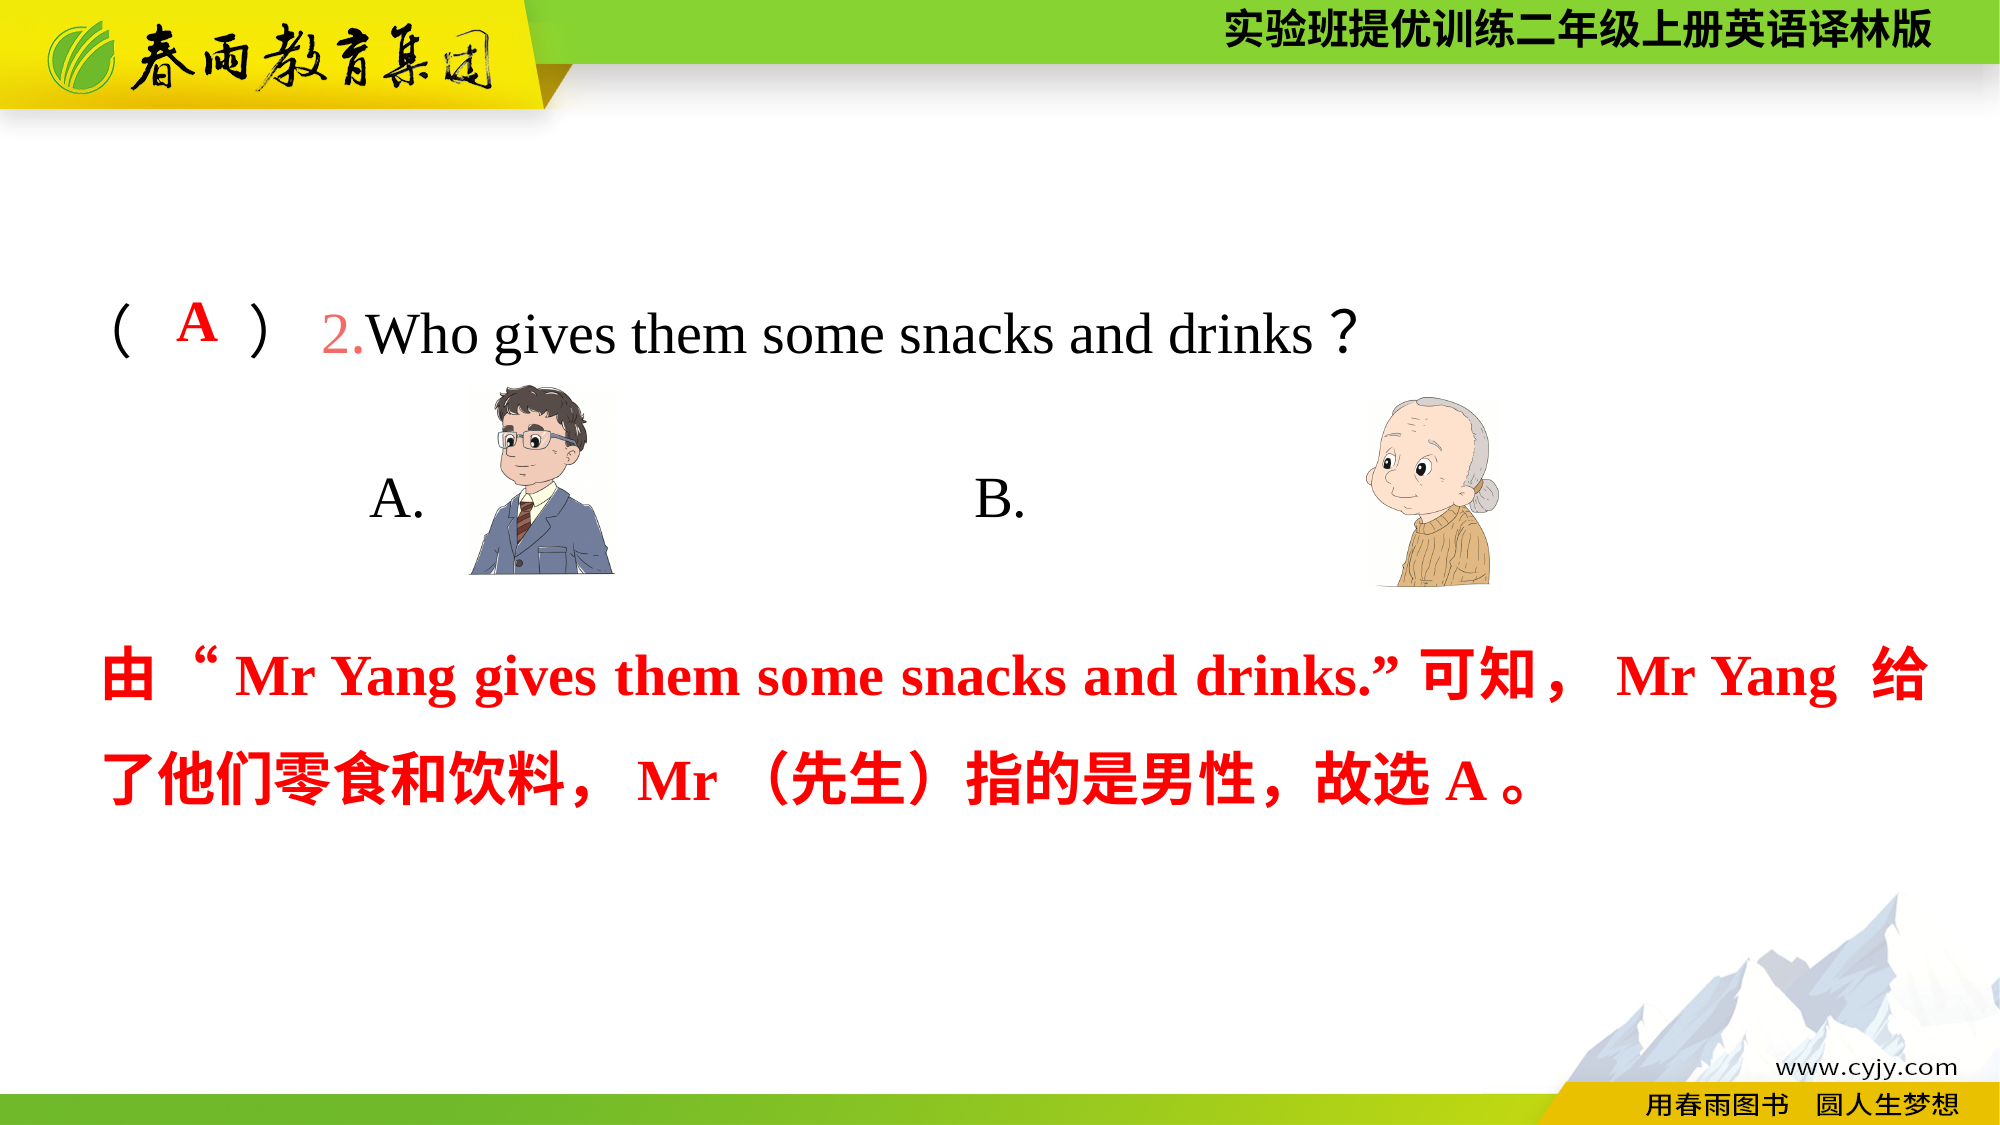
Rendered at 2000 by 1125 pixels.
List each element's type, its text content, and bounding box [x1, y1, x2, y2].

text_box 由“Mr Yang gives them some snacks and drinks.”可知，Mr Yang 给了他们零食和饮料，Mr（先生）指的是男性，故选A。 [84, 595, 1945, 820]
list （ ）2.Who gives them some snacks and drinks？ A. B. [59, 252, 1944, 528]
picture [0, 0, 2000, 1125]
text_box A [161, 275, 234, 361]
